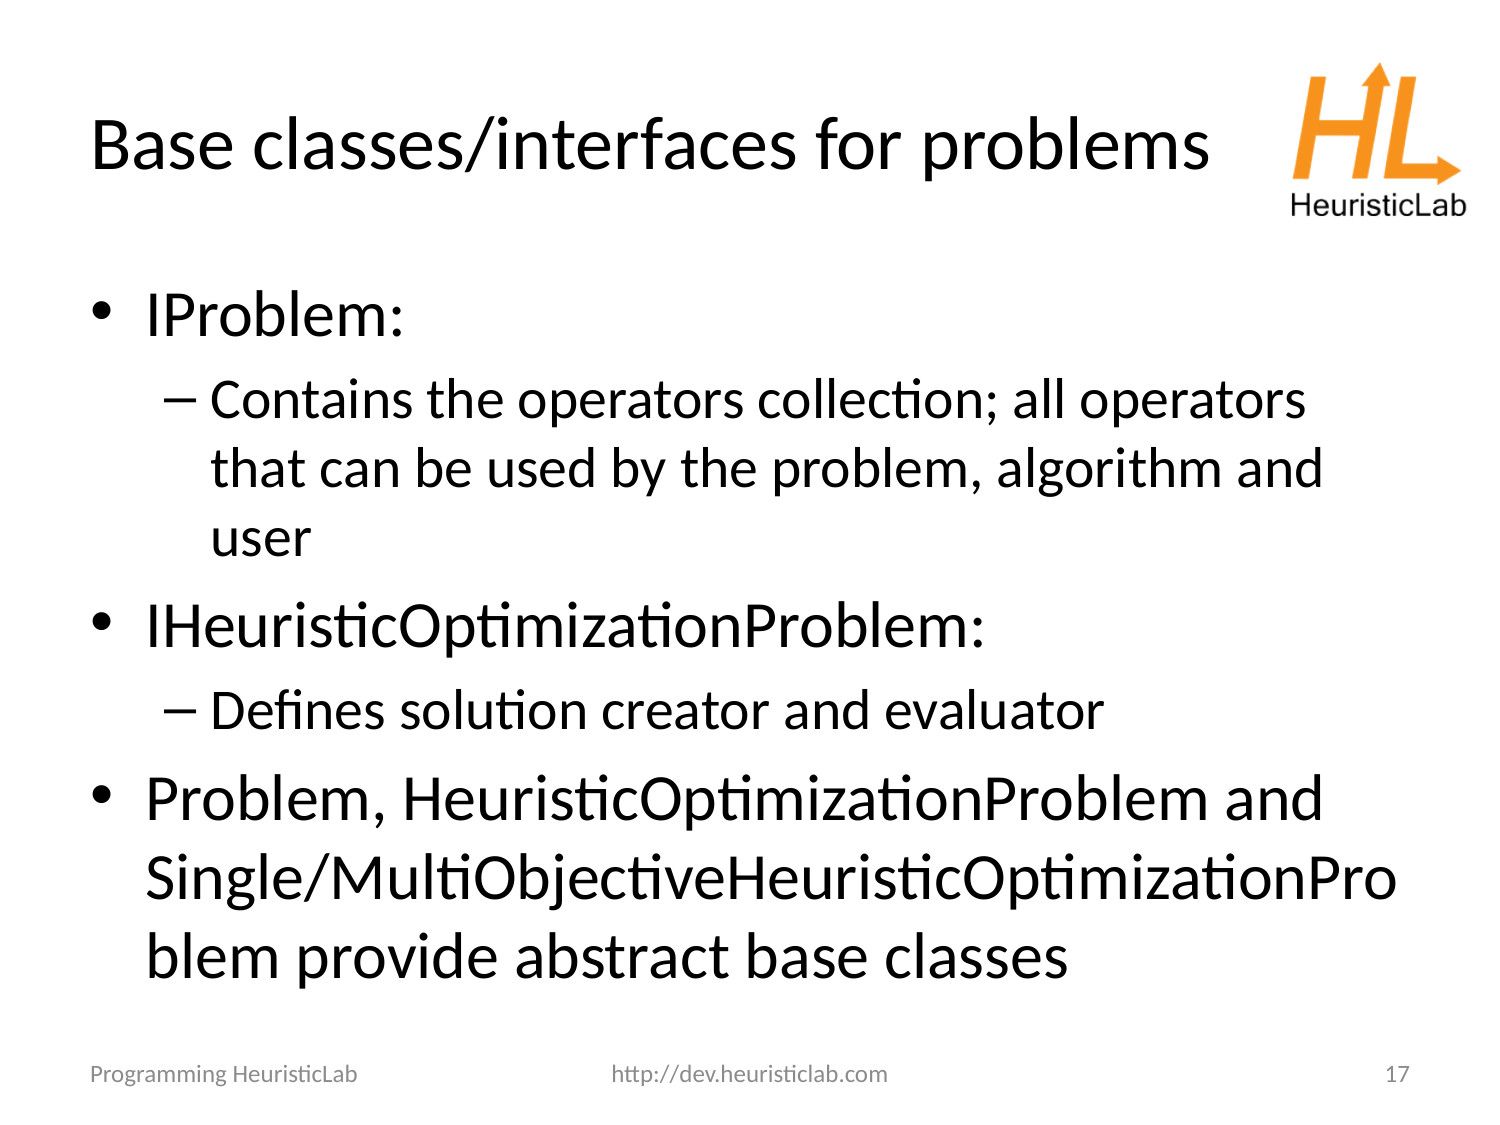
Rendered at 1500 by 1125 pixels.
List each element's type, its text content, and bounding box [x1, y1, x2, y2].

title Base classes/interfaces for problems [75, 45, 1282, 233]
picture [1281, 27, 1474, 244]
slide_number 17 [1074, 1042, 1425, 1103]
footer http://dev.heuristiclab.com [512, 1042, 988, 1103]
list IProblem: Contains the operators collection; all operators that can be used by the problem, algorithm and user IHeuristicOptimizationProblem: Defines solution creator and evaluator Problem, HeuristicOptimizationProblem and Single/MultiObjectiveHeuristicOptimizationProblem provide abstract base classes [75, 262, 1425, 1005]
slide_number Programming HeuristicLab [75, 1042, 425, 1103]
